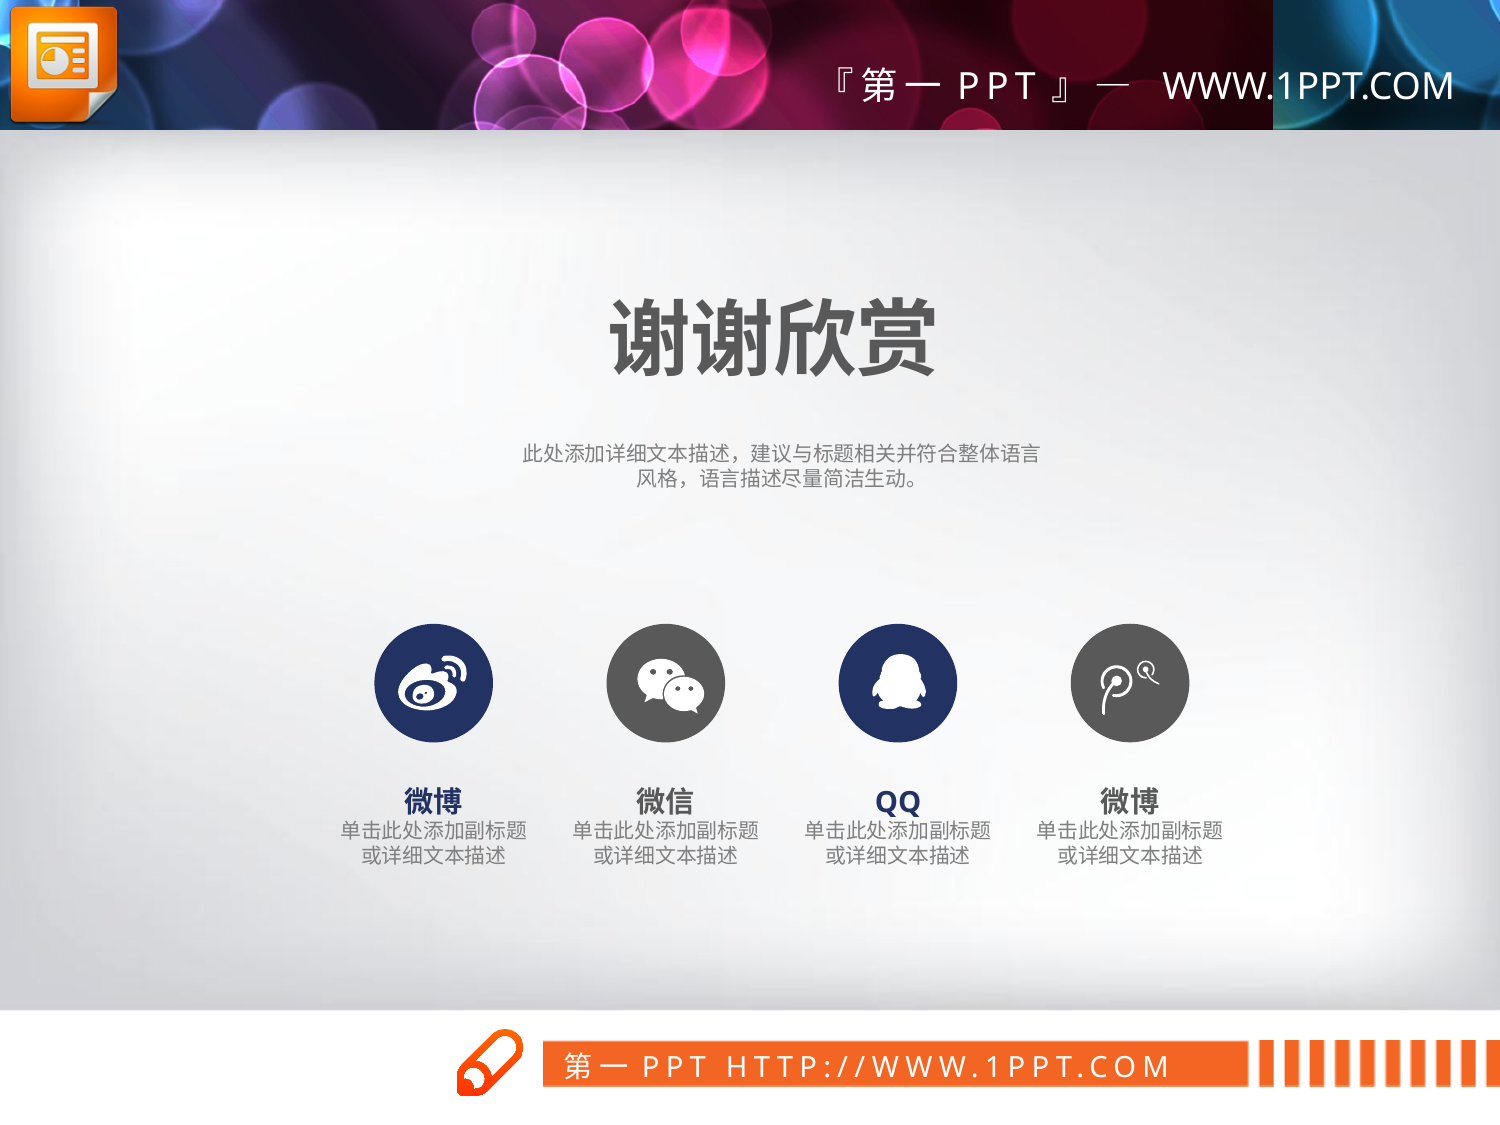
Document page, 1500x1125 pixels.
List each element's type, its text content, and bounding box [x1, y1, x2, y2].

picture [543, 1040, 1500, 1087]
text_box [606, 623, 726, 743]
text_box 微信 单击此处添加副标题或详细文本描述 [556, 775, 775, 901]
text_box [1100, 659, 1160, 716]
text_box 微博 单击此处添加副标题或详细文本描述 [1021, 775, 1240, 901]
text_box 微博 单击此处添加副标题或详细文本描述 [324, 775, 543, 901]
text_box [872, 654, 926, 709]
text_box [838, 623, 958, 743]
picture [0, 0, 1500, 1012]
text_box [1070, 623, 1190, 743]
text_box QQ 单击此处添加副标题或详细文本描述 [788, 775, 1007, 901]
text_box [397, 654, 471, 712]
text_box 谢谢欣赏 [592, 278, 956, 394]
text_box 此处添加详细文本描述，建议与标题相关并符合整体语言风格，语言描述尽量简洁生动。 [501, 432, 1063, 498]
text_box [374, 623, 493, 743]
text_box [637, 658, 705, 714]
